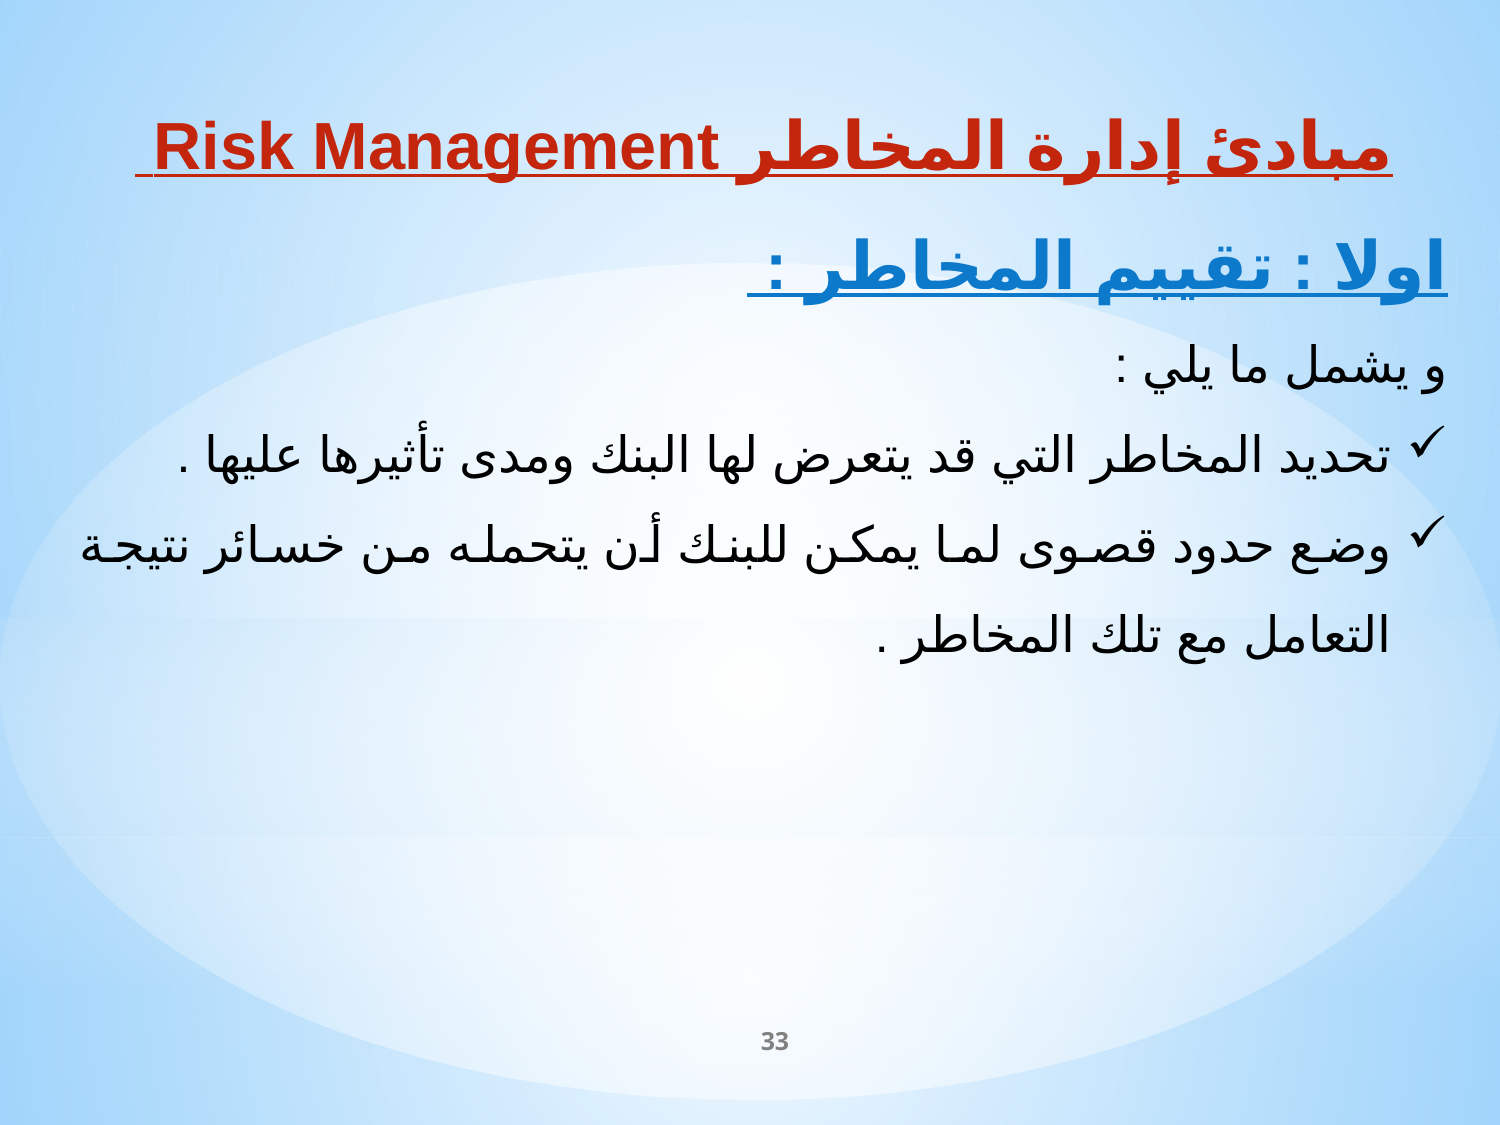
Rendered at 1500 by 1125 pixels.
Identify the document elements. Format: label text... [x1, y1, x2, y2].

text_box مبادئ إدارة المخاطر Risk Management اولا : تقييم المخاطر : و يشمل ما يلي : تحديد المخاطر التي قد يتعرض لها البنك ومدى تأثيرها عليها . وضع حدود قصوى لما يمكن للبنك أن يتحمله من خسائر نتيجة التعامل مع تلك المخاطر . [64, 55, 1463, 671]
slide_number 33 [624, 1012, 925, 1073]
